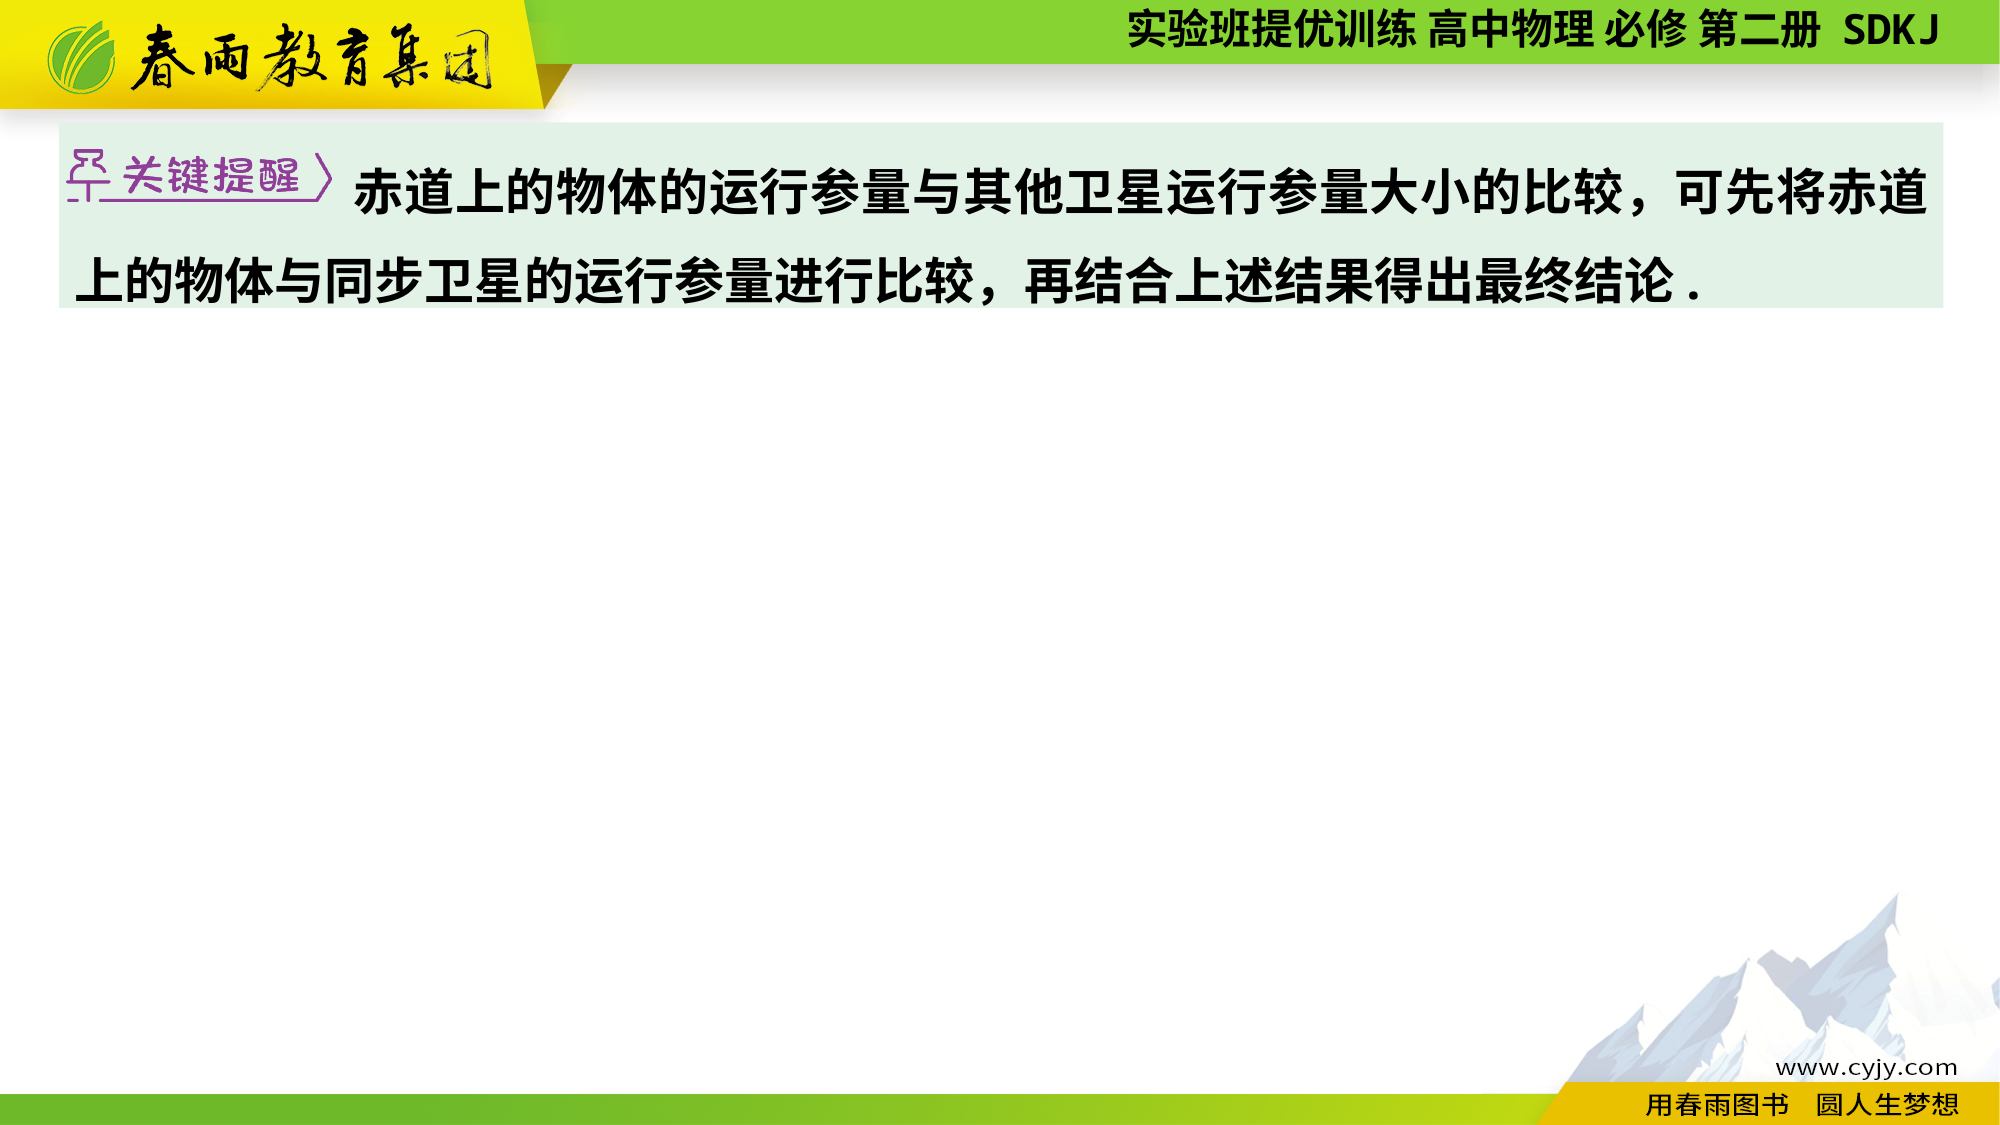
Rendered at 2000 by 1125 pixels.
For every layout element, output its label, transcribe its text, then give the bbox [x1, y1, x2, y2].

list 赤道上的物体的运行参量与其他卫星运行参量大小的比较，可先将赤道上的物体与同步卫星的运行参量进行比较，再结合上述结果得出最终结论. [59, 122, 1944, 308]
picture [0, 0, 2000, 1125]
